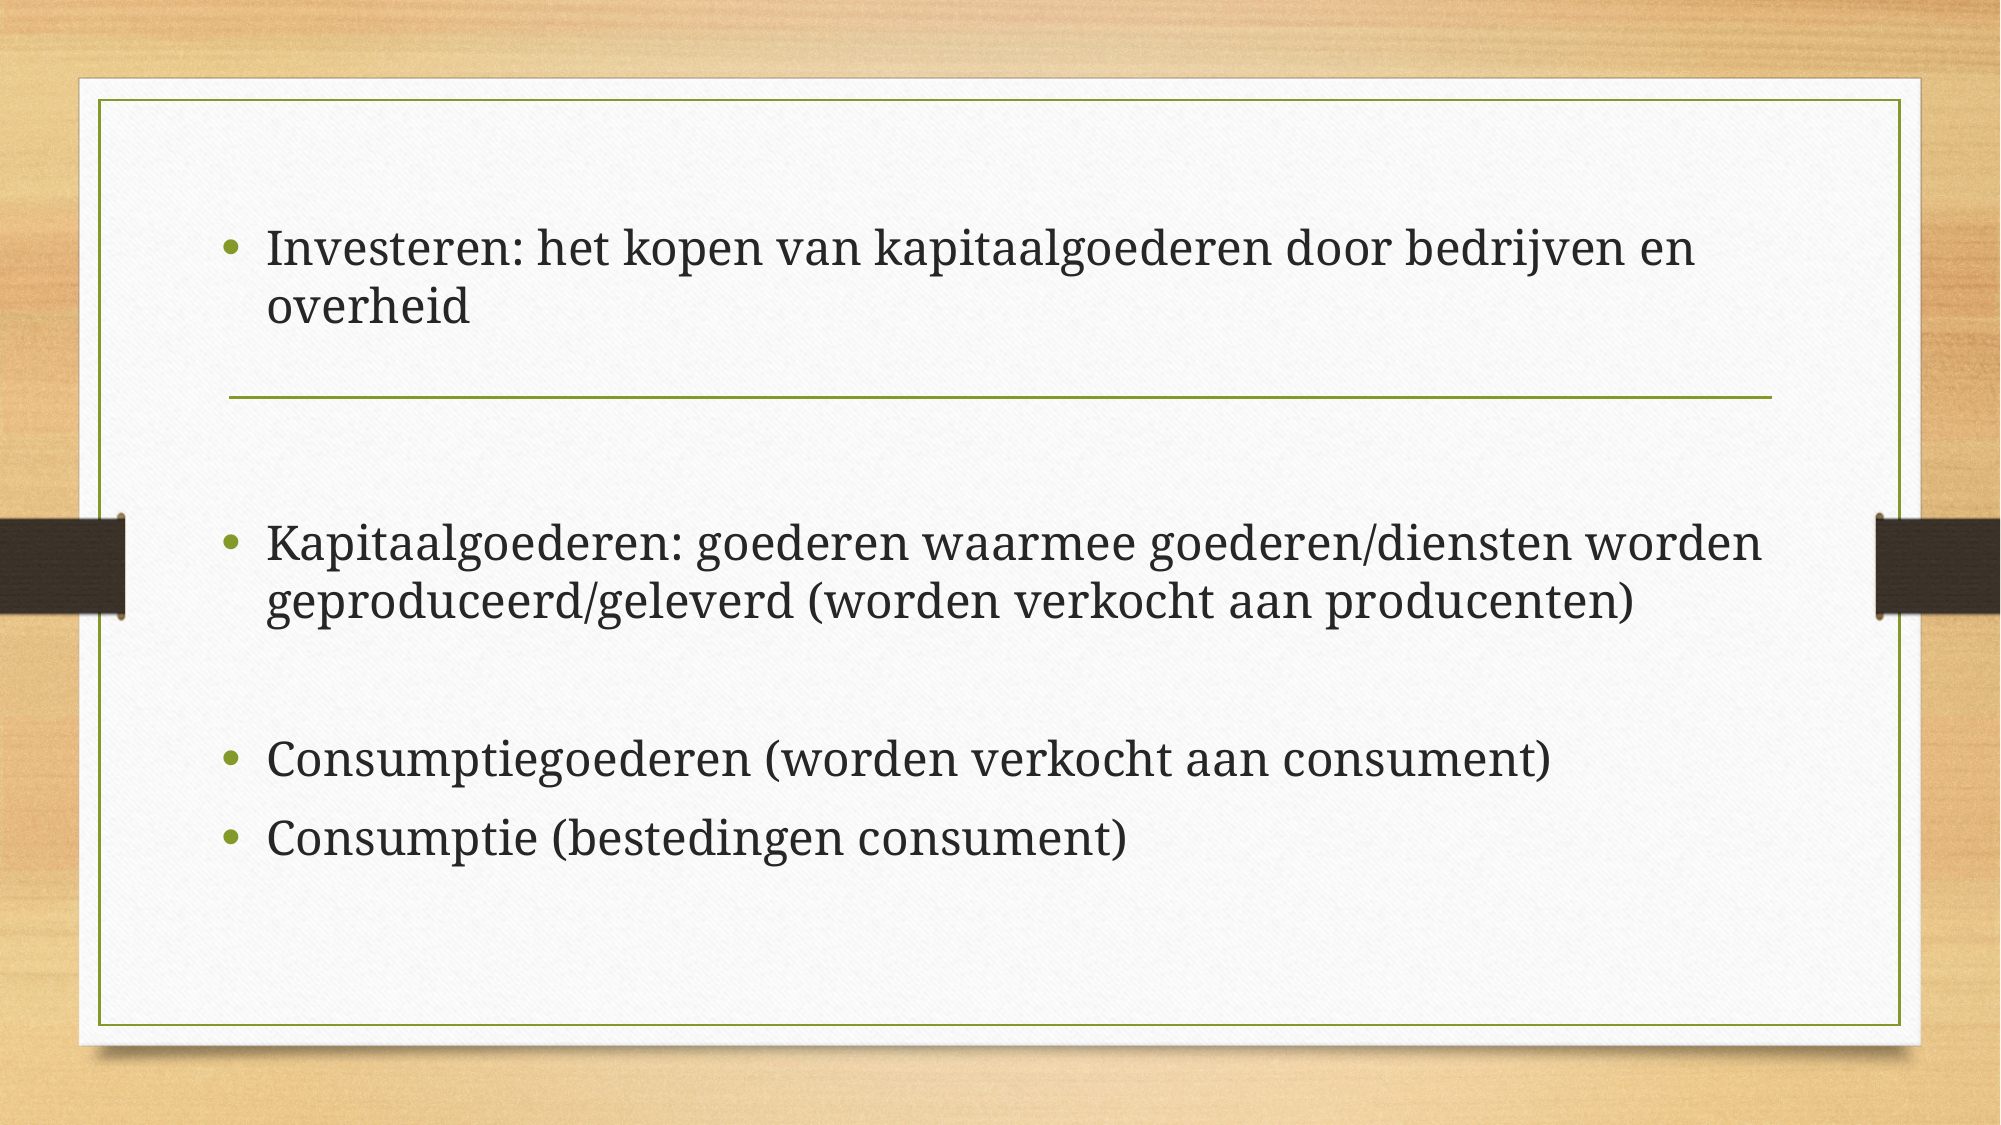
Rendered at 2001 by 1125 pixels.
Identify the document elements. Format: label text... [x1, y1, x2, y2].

list Investeren: het kopen van kapitaalgoederen door bedrijven en overheid Kapitaalgoederen: goederen waarmee goederen/diensten worden geproduceerd/geleverd (worden verkocht aan producenten) Consumptiegoederen (worden verkocht aan consument) Consumptie (bestedingen consument) [206, 210, 1782, 922]
picture [0, 0, 2001, 1125]
